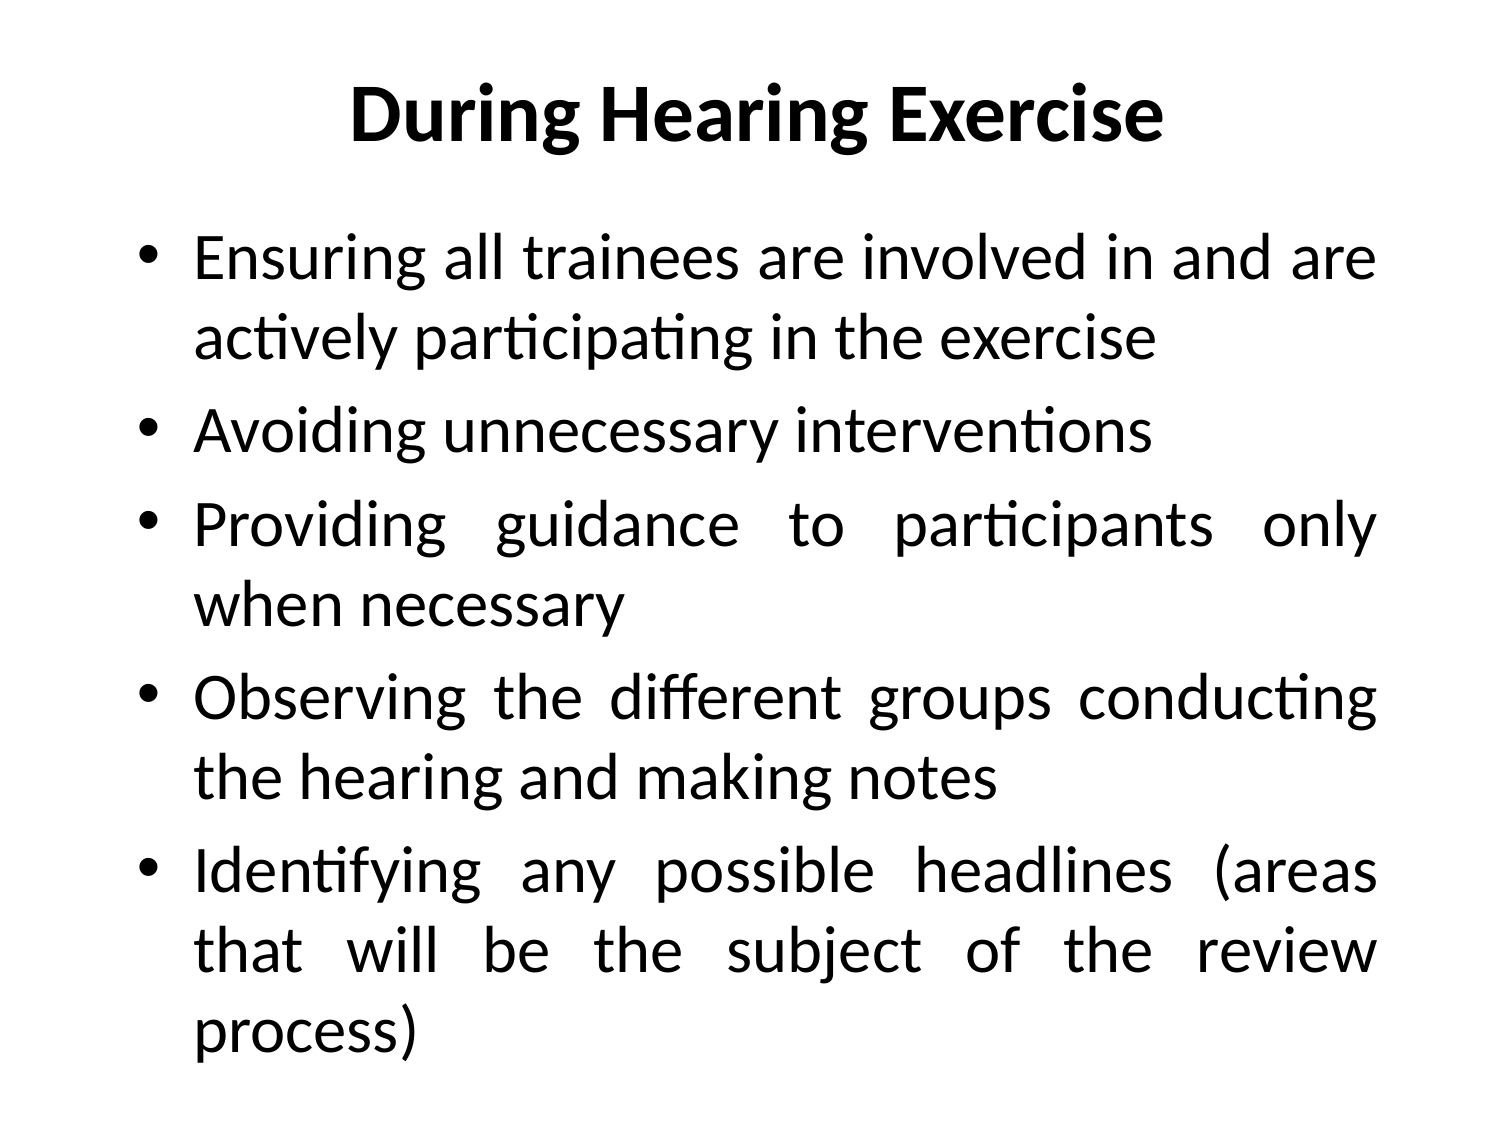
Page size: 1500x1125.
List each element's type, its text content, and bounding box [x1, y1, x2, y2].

text_box During Hearing Exercise [83, 51, 1433, 239]
text_box Ensuring all trainees are involved in and are actively participating in the exercise Avoiding unnecessary interventions Providing guidance to participants only when necessary Observing the different groups conducting the hearing and making notes Identifying any possible headlines (areas that will be the subject of the review process) [122, 239, 1394, 1125]
